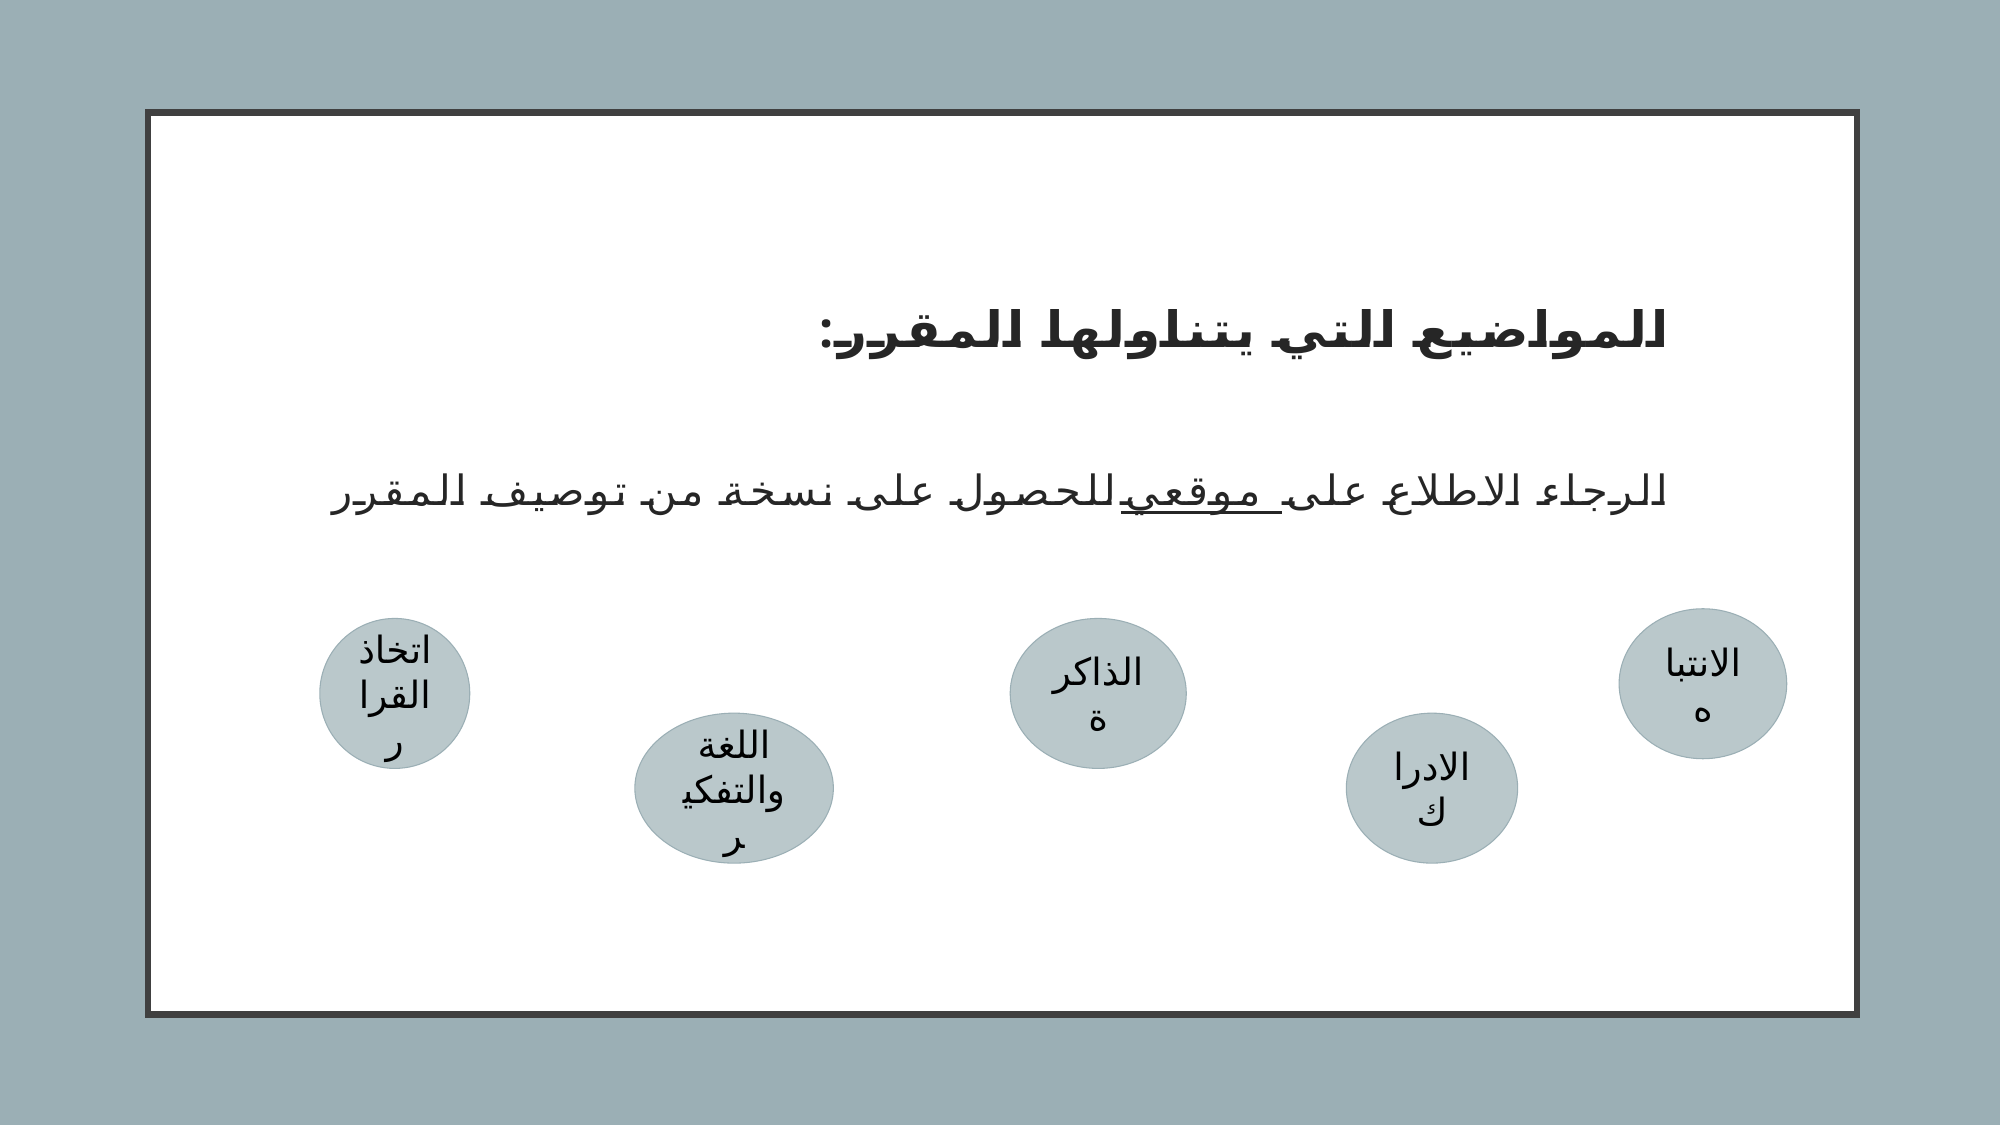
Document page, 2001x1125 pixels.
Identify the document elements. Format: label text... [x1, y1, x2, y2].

text_box اللغة والتفكير [634, 712, 834, 864]
text_box الذاكرة [1009, 617, 1187, 769]
text_box اتخاذ القرار [319, 617, 471, 769]
text_box الانتباه [1618, 608, 1788, 760]
title المواضيع التي يتناولها المقرر: الرجاء الاطلاع على موقعي للحصول على نسخة من توصيف المقرر [145, 109, 1860, 1018]
text_box الادراك [1345, 712, 1519, 864]
